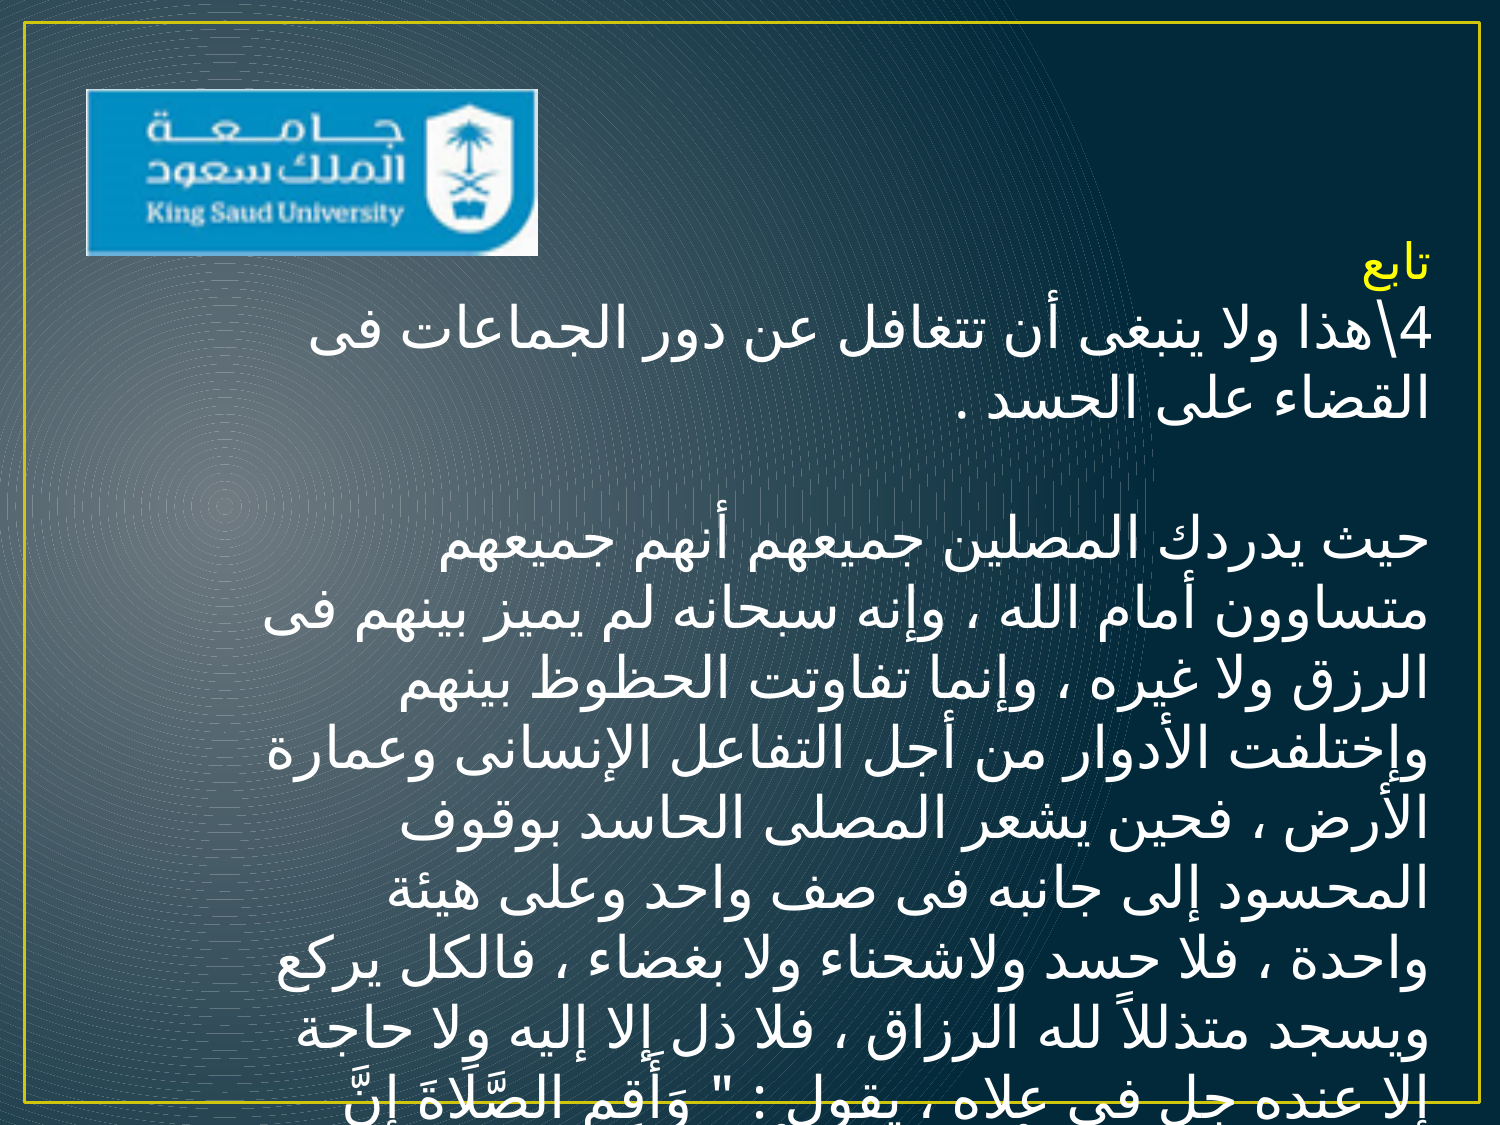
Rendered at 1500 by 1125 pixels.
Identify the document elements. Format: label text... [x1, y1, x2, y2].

picture [85, 89, 538, 256]
text_box تابع 4\هذا ولا ينبغى أن تتغافل عن دور الجماعات فى القضاء على الحسد . حيث يدردك المصلين جميعهم أنهم جميعهم متساوون أمام الله ، وإنه سبحانه لم يميز بينهم فى الرزق ولا غيره ، وإنما تفاوتت الحظوظ بينهم وإختلفت الأدوار من أجل التفاعل الإنسانى وعمارة الأرض ، فحين يشعر المصلى الحاسد بوقوف المحسود إلى جانبه فى صف واحد وعلى هيئة واحدة ، فلا حسد ولاشحناء ولا بغضاء ، فالكل يركع ويسجد متذللاً لله الرزاق ، فلا ذل إلا إليه ولا حاجة إلا عنده جل فى علاه ، يقول : " وَأَقِمِ الصَّلَاةَ إِنَّ الصَّلَاةَ تَنْهَى عَنِ الْفَحْشَاءِ وَالْمُنْكَرِ" [246, 222, 1447, 1125]
